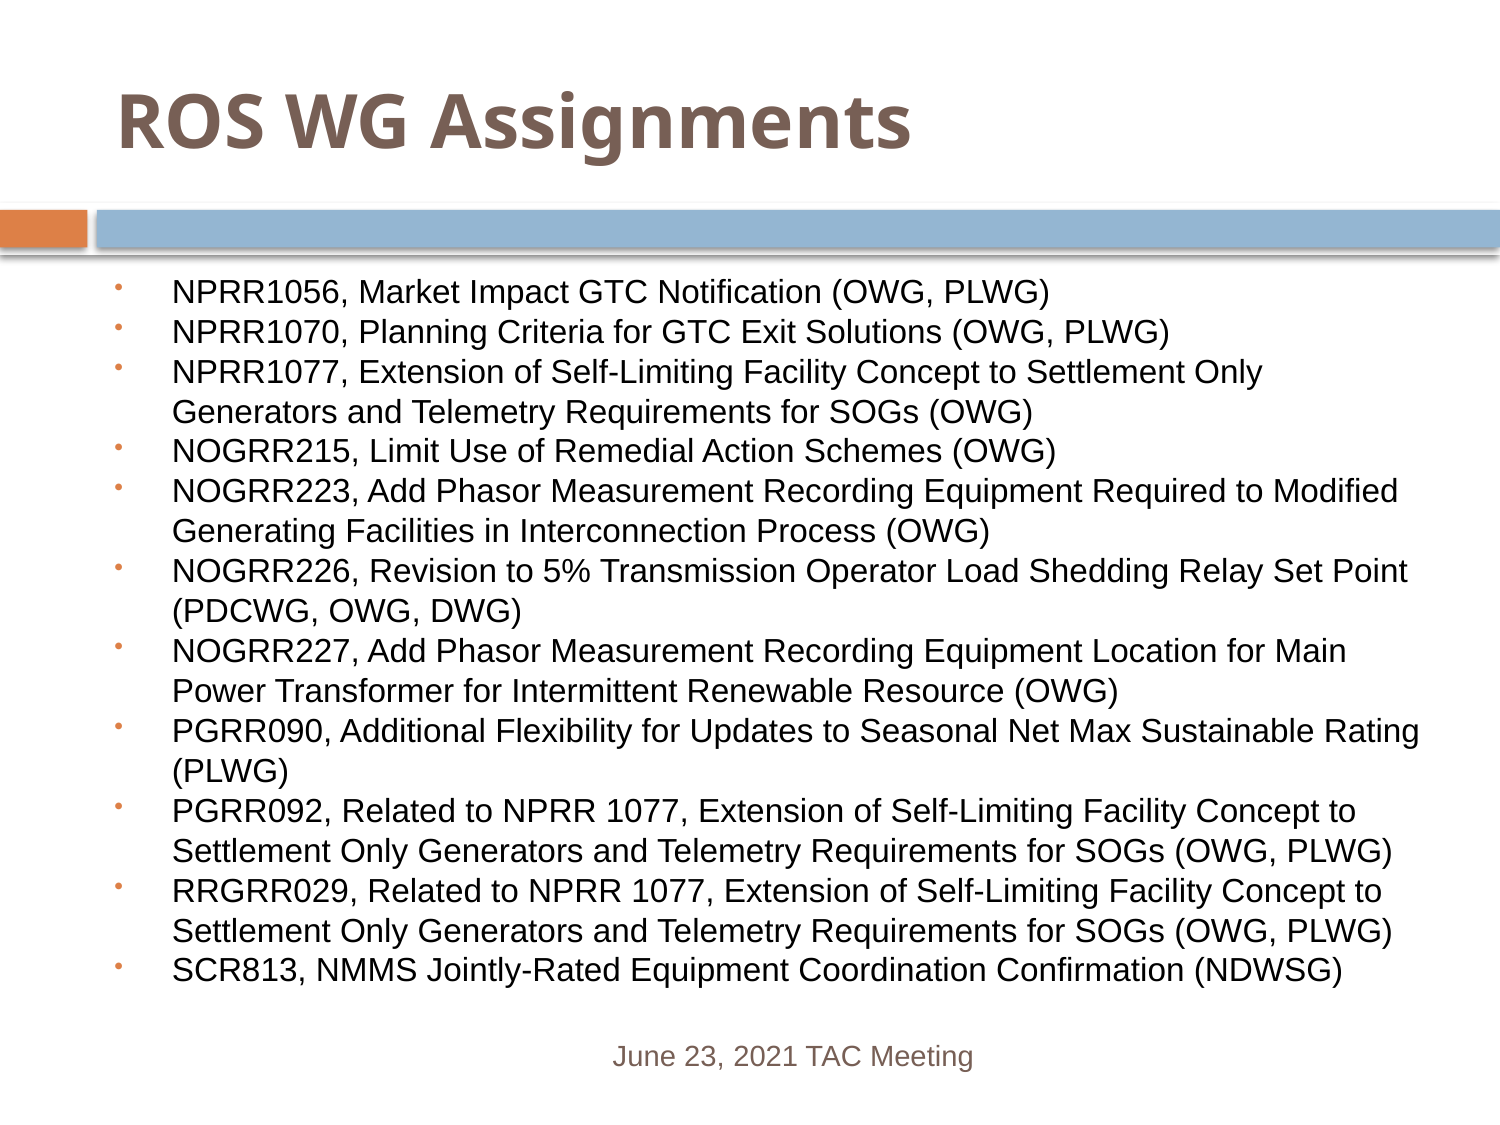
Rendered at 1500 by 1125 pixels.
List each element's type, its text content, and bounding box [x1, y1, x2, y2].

list NPRR1056, Market Impact GTC Notification (OWG, PLWG) NPRR1070, Planning Criteria for GTC Exit Solutions (OWG, PLWG) NPRR1077, Extension of Self-Limiting Facility Concept to Settlement Only Generators and Telemetry Requirements for SOGs (OWG) NOGRR215, Limit Use of Remedial Action Schemes (OWG) NOGRR223, Add Phasor Measurement Recording Equipment Required to Modified Generating Facilities in Interconnection Process (OWG) NOGRR226, Revision to 5% Transmission Operator Load Shedding Relay Set Point (PDCWG, OWG, DWG) NOGRR227, Add Phasor Measurement Recording Equipment Location for Main Power Transformer for Intermittent Renewable Resource (OWG) PGRR090, Additional Flexibility for Updates to Seasonal Net Max Sustainable Rating (PLWG) PGRR092, Related to NPRR 1077, Extension of Self-Limiting Facility Concept to Settlement Only Generators and Telemetry Requirements for SOGs (OWG, PLWG) RRGRR029, Related to NPRR 1077, Extension of Self-Limiting Facility Concept to Settlement Only Generators and Telemetry Requirements for SOGs (OWG, PLWG) SCR813, NMMS Jointly-Rated Equipment Coordination Confirmation (NDWSG) [100, 262, 1439, 1001]
title ROS WG Assignments [100, 37, 1439, 201]
footer June 23, 2021 TAC Meeting [99, 1025, 990, 1085]
